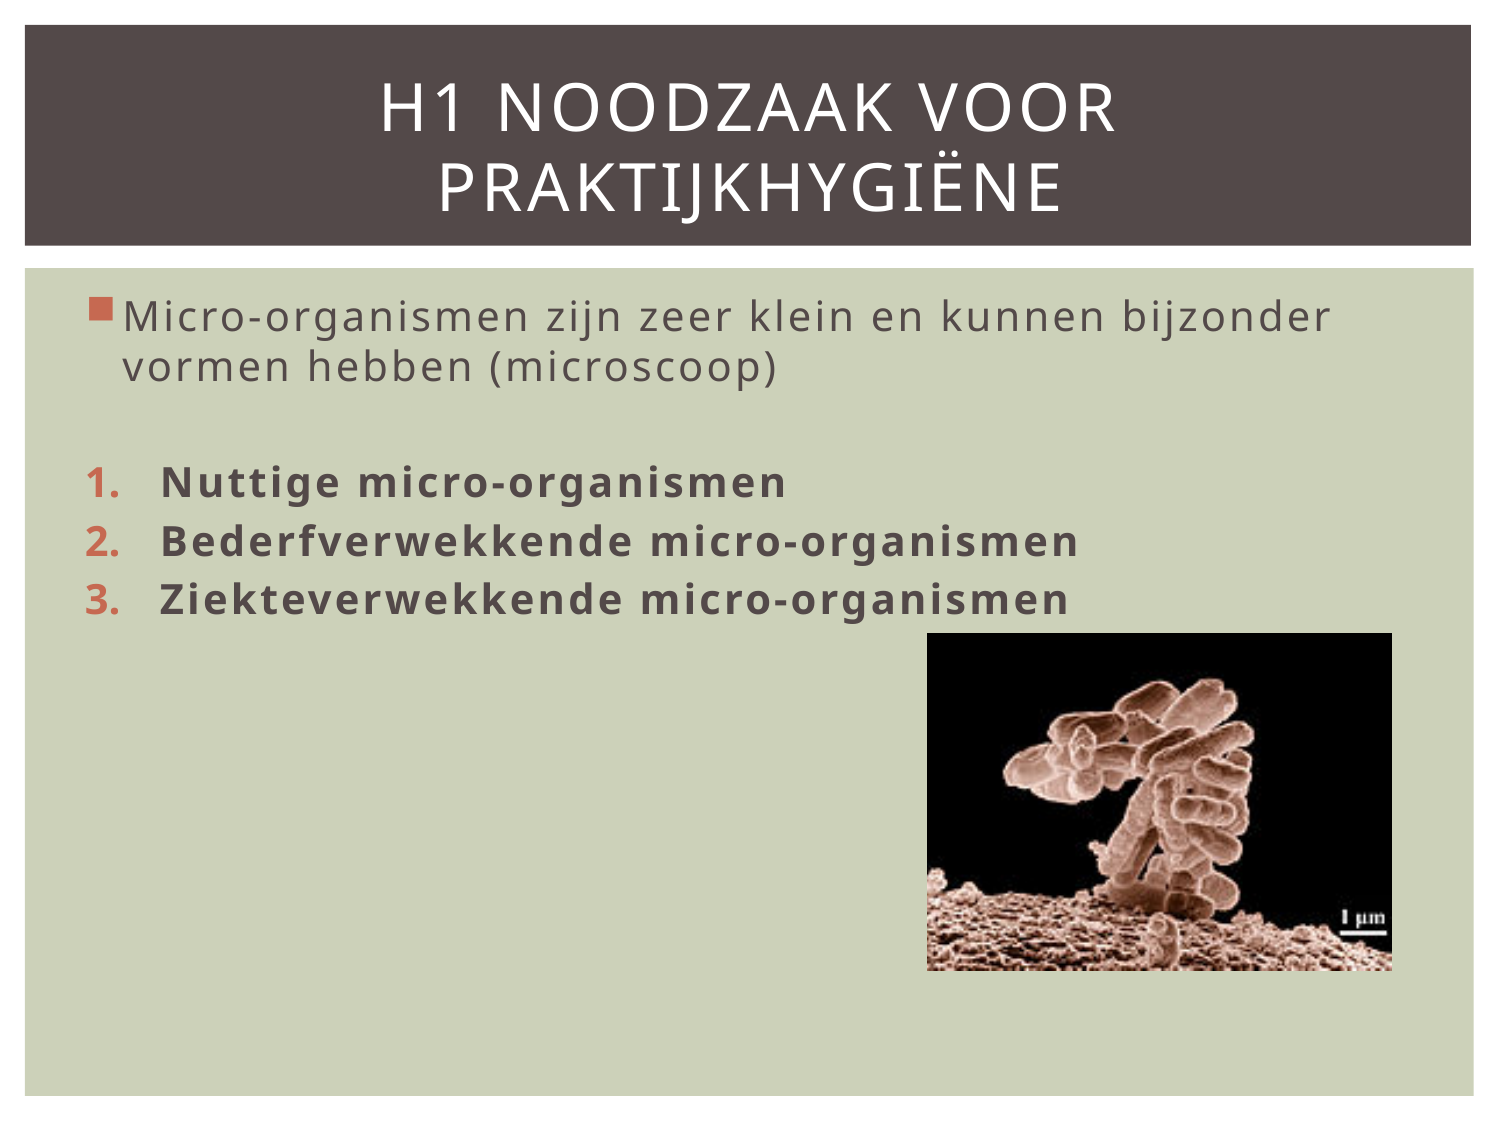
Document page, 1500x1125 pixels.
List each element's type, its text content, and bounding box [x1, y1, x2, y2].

title H1 Noodzaak voor praktijkhygiëne [62, 58, 1438, 232]
list Micro-organismen zijn zeer klein en kunnen bijzonder vormen hebben (microscoop) Nuttige micro-organismen Bederfverwekkende micro-organismen Ziekteverwekkende micro-organismen [62, 281, 1442, 1005]
picture [926, 632, 1393, 971]
